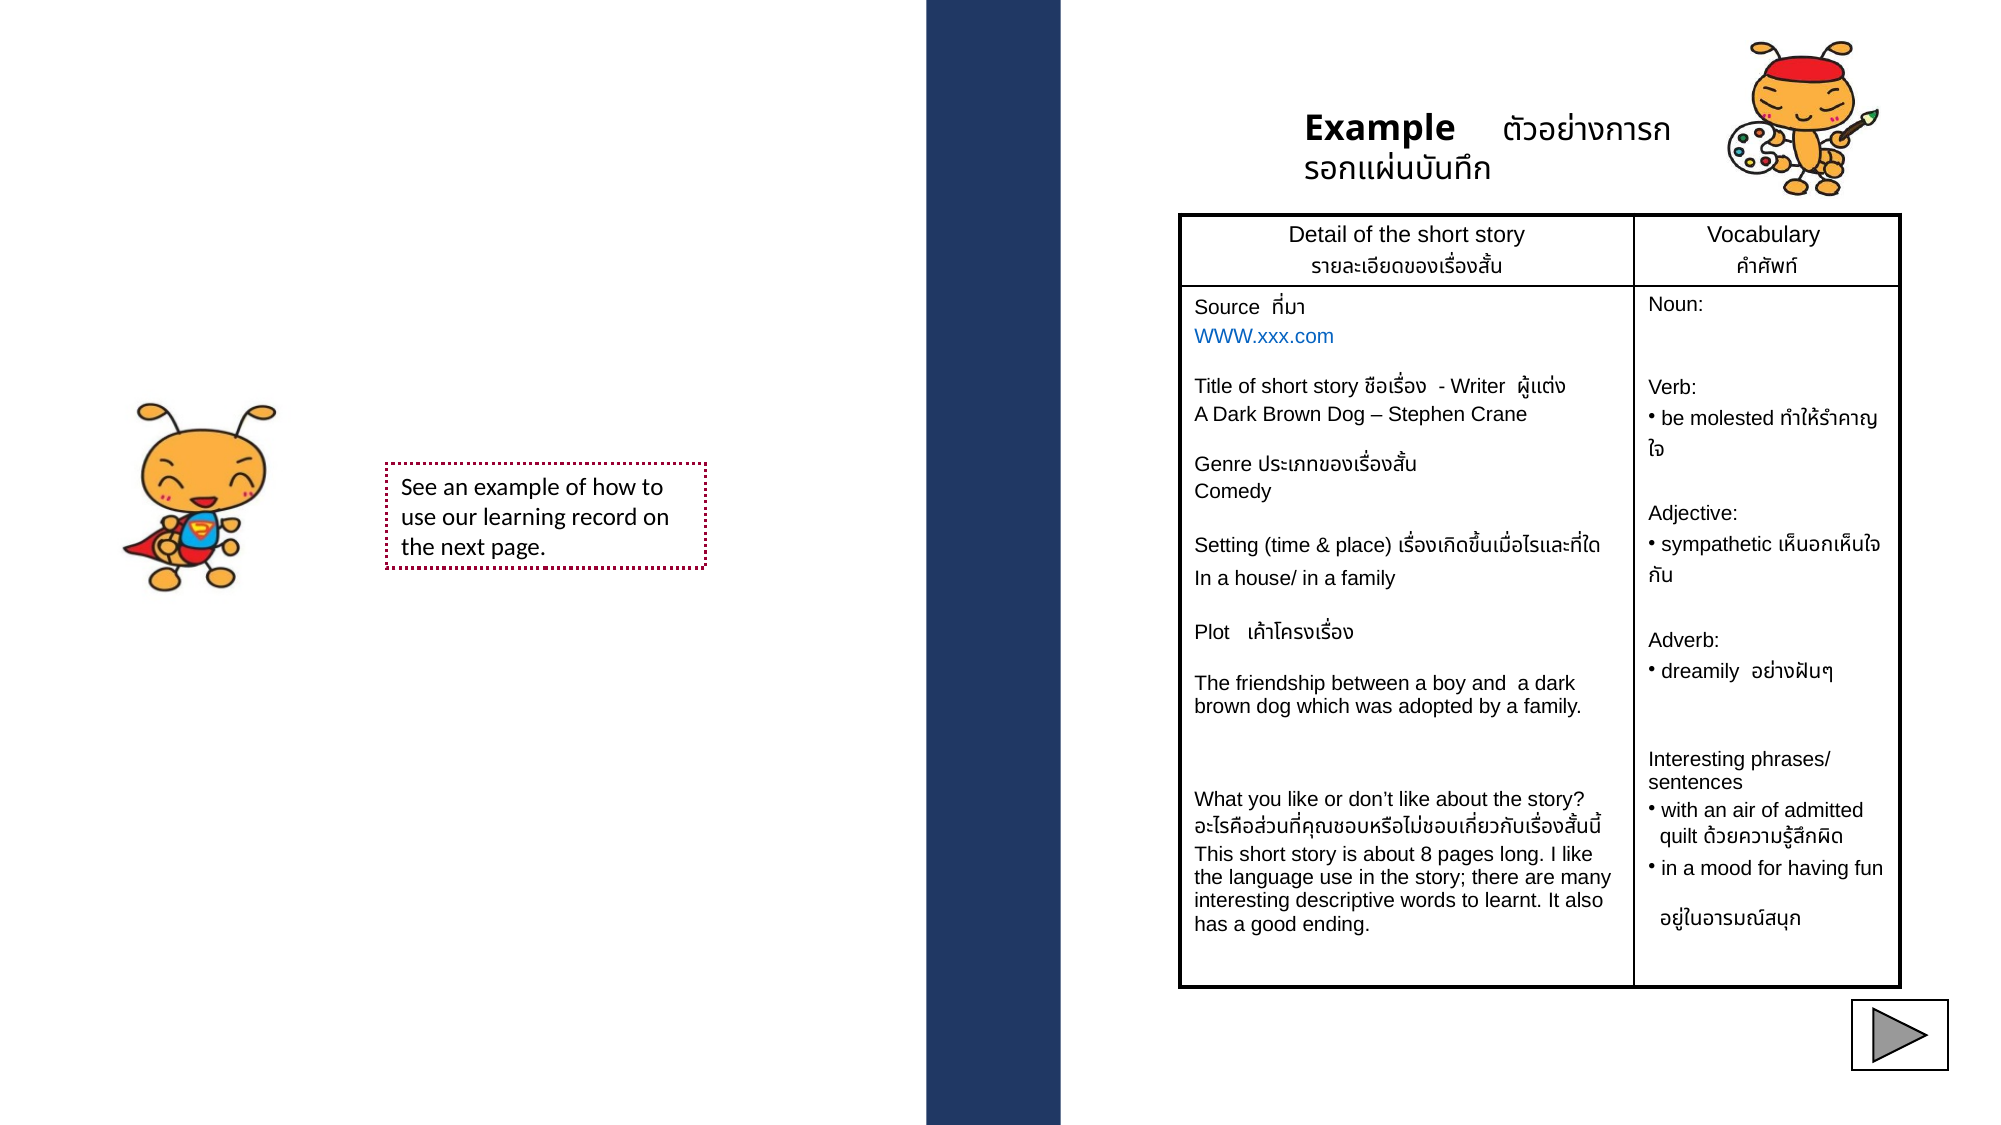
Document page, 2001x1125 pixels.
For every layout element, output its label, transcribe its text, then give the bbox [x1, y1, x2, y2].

text_box [925, 0, 1062, 1125]
text_box See an example of how to use our learning record on the next page. [386, 463, 706, 568]
text_box Example ตัวอย่างการกรอกแผ่นบันทึก [1288, 96, 1693, 194]
text_box [1851, 999, 1949, 1071]
table_header Detail of the short story รายละเอียดของเรื่องสั้น [1182, 217, 1633, 285]
picture [60, 340, 310, 643]
table_cell Noun: Verb: be molested ทำให้รำคาญใจ Adjective: sympathetic เห็นอกเห็นใจกัน Adverb: dreamily อย่างฝันๆ Interesting phrases/ sentences with an air of admitted quilt ด้วยความรู้สึกผิด in a mood for having fun อยู่ในอารมณ์สนุก [1635, 287, 1898, 985]
table_cell Source ที่มา WWW.xxx.com Title of short story ชือเรื่อง - Writer ผู้แต่ง A Dark Brown Dog – Stephen Crane Genre ประเภทของเรื่องสั้น Comedy Setting (time & place) เรื่องเกิดขึ้นเมื่อไรและที่ใด In a house/ in a family Plot เค้าโครงเรื่อง The friendship between a boy and a dark brown dog which was adopted by a family. What you like or don’t like about the story? อะไรคือส่วนที่คุณชอบหรือไม่ชอบเกี่ยวกับเรื่องสั้นนี้ This short story is about 8 pages long. I like the language use in the story; there are many interesting descriptive words to learnt. It also has a good ending. [1182, 287, 1633, 985]
table_header Vocabulary คำศัพท์ [1635, 217, 1898, 285]
picture [1726, 40, 1881, 199]
